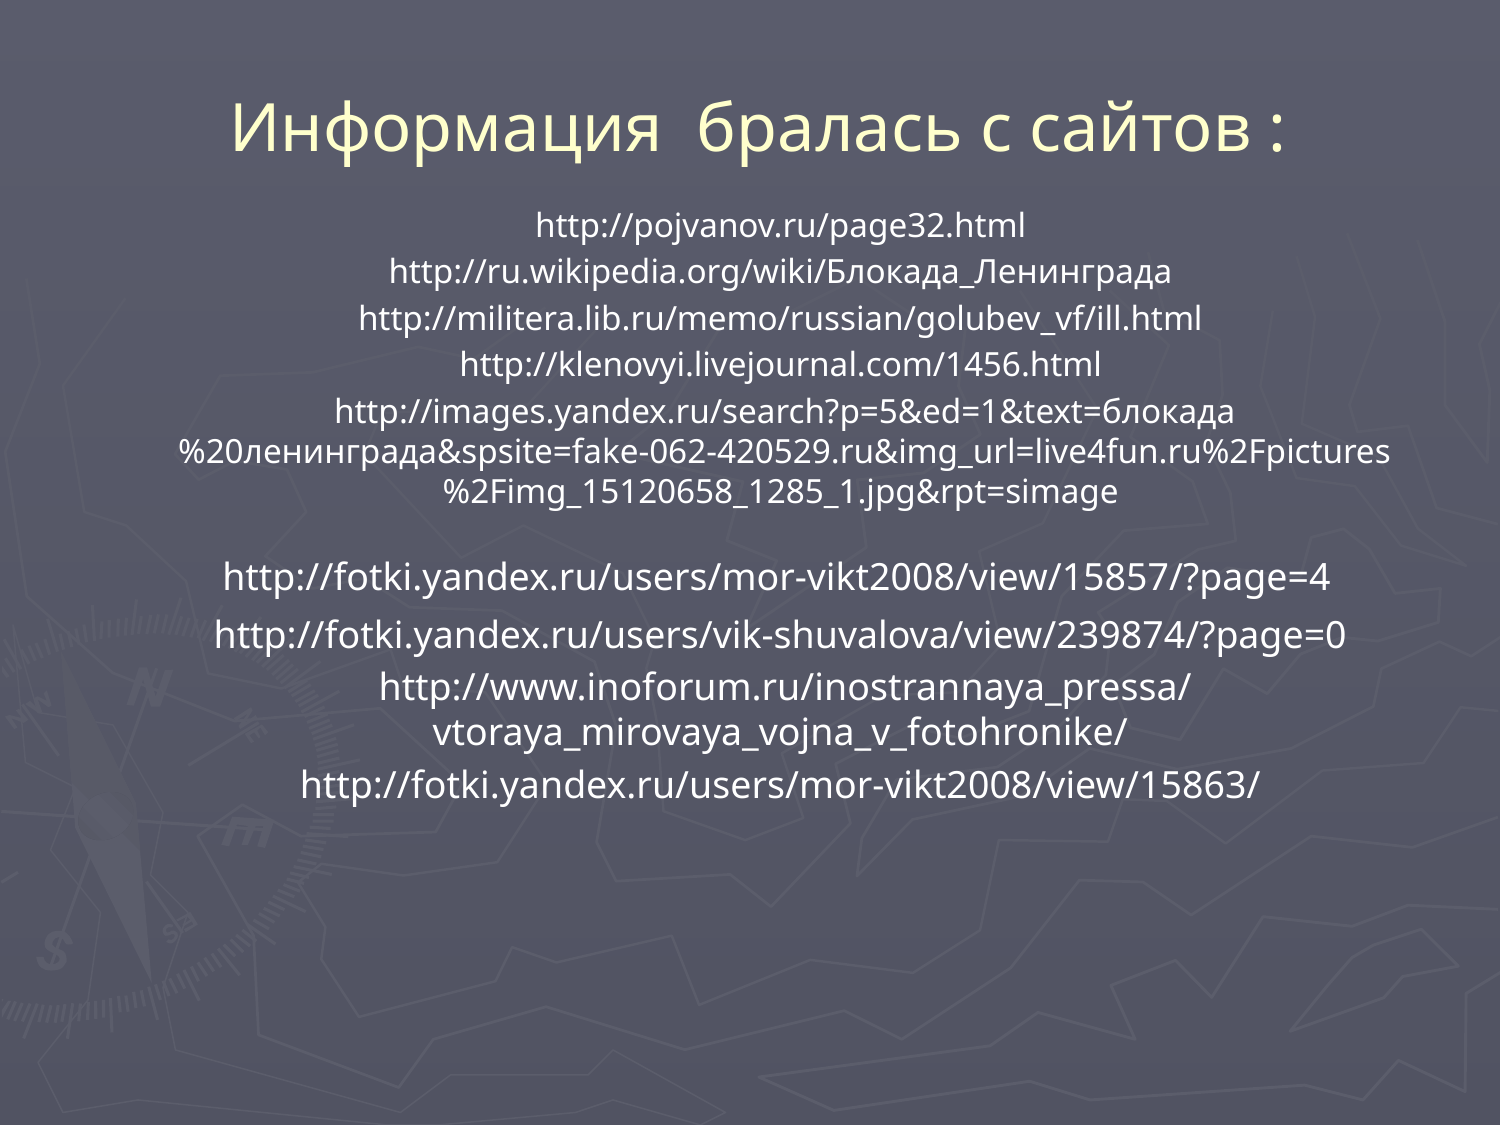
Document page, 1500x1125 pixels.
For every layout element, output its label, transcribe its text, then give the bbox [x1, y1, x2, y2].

title Информация бралась с сайтов : [112, 101, 1388, 173]
subtitle http://pojvanov.ru/page32.html http://ru.wikipedia.org/wiki/Блокада_Ленинграда http://militera.lib.ru/memo/russian/golubev_vf/ill.html http://klenovyi.livejournal.com/1456.html http://images.yandex.ru/search?p=5&ed=1&text=блокада%20ленинграда&spsite=fake-062-420529.ru&img_url=live4fun.ru%2Fpictures%2Fimg_15120658_1285_1.jpg&rpt=simage http://fotki.yandex.ru/users/mor-vikt2008/view/15857/?page=4 http://fotki.yandex.ru/users/vik-shuvalova/view/239874/?page=0 http://www.inoforum.ru/inostrannaya_pressa/vtoraya_mirovaya_vojna_v_fotohronike/ http://fotki.yandex.ru/users/mor-vikt2008/view/15863/ [147, 196, 1424, 1000]
